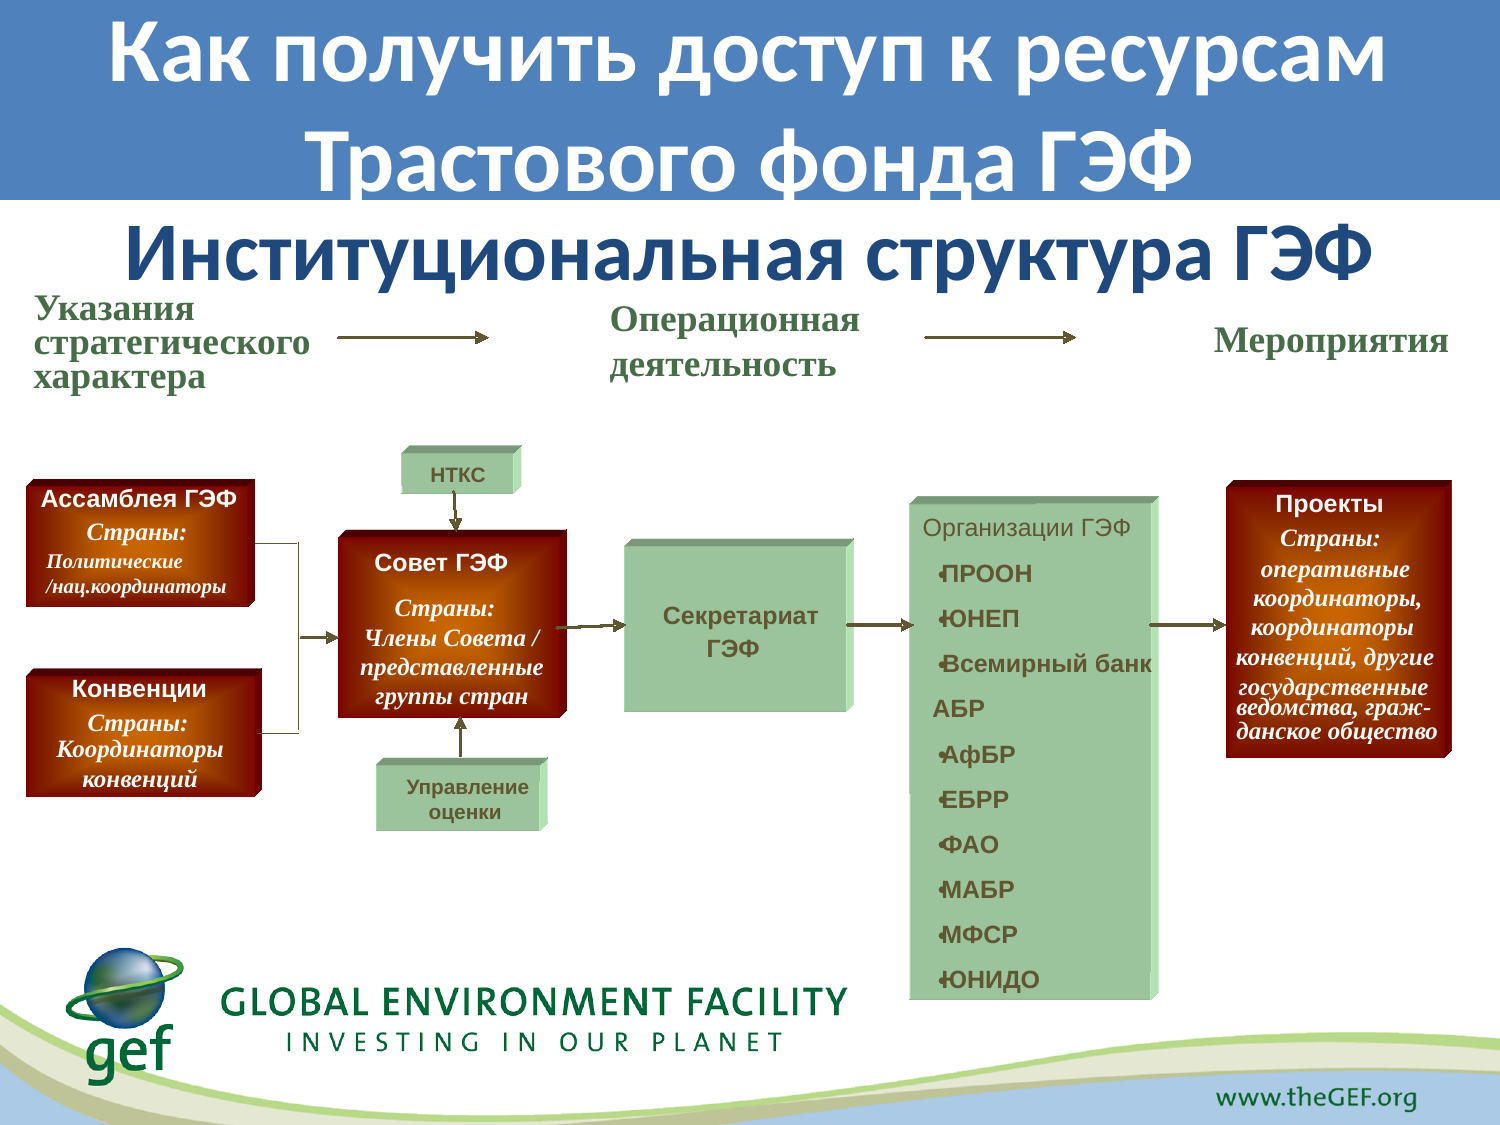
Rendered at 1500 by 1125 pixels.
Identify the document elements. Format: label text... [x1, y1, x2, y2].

picture [0, 920, 1500, 1125]
title Институциональная структура ГЭФ [74, 200, 1426, 291]
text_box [24, 293, 1455, 1004]
text_box Как получить доступ к ресурсам Трастового фонда ГЭФ [0, 0, 1500, 200]
